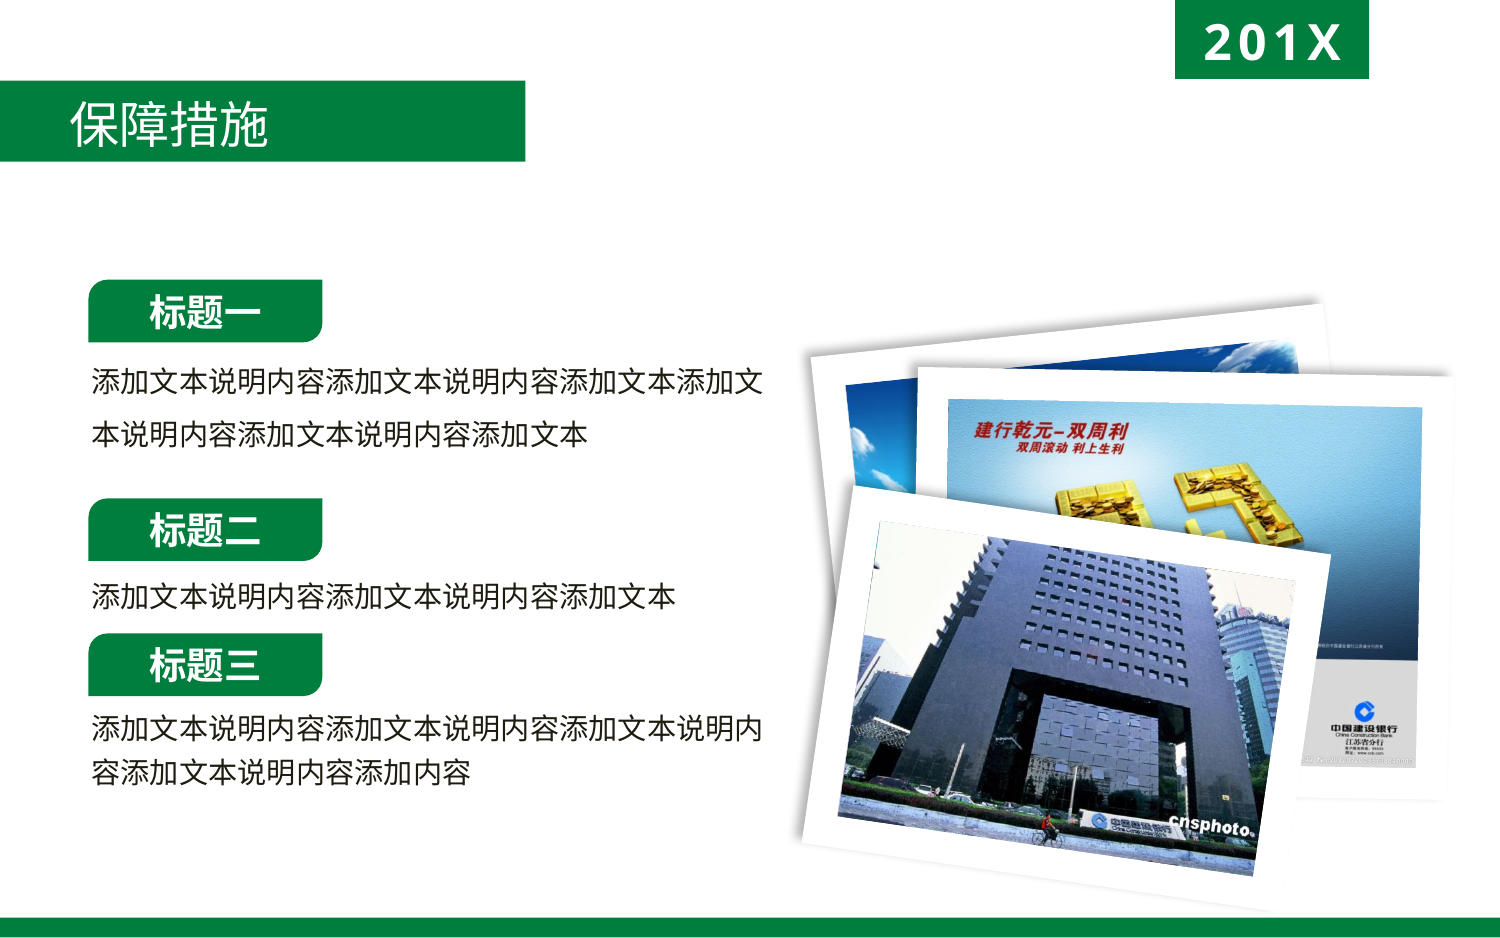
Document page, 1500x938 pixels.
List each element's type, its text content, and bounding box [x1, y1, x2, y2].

text_box 添加文本说明内容添加文本说明内容添加文本添加文本说明内容添加文本说明内容添加文本 [76, 338, 798, 511]
text_box 标题一 [86, 277, 325, 345]
text_box 201X [1188, 3, 1356, 78]
text_box 标题三 [86, 631, 325, 694]
text_box 标题二 [86, 496, 325, 564]
text_box 添加文本说明内容添加文本说明内容添加文本说明内容添加文本说明内容添加内容 [76, 694, 798, 797]
text_box [0, 79, 528, 164]
text_box 添加文本说明内容添加文本说明内容添加文本 [76, 553, 750, 621]
picture [838, 338, 1422, 876]
text_box 保障措施 [54, 85, 285, 161]
text_box [0, 916, 1500, 938]
text_box [1173, 0, 1371, 81]
